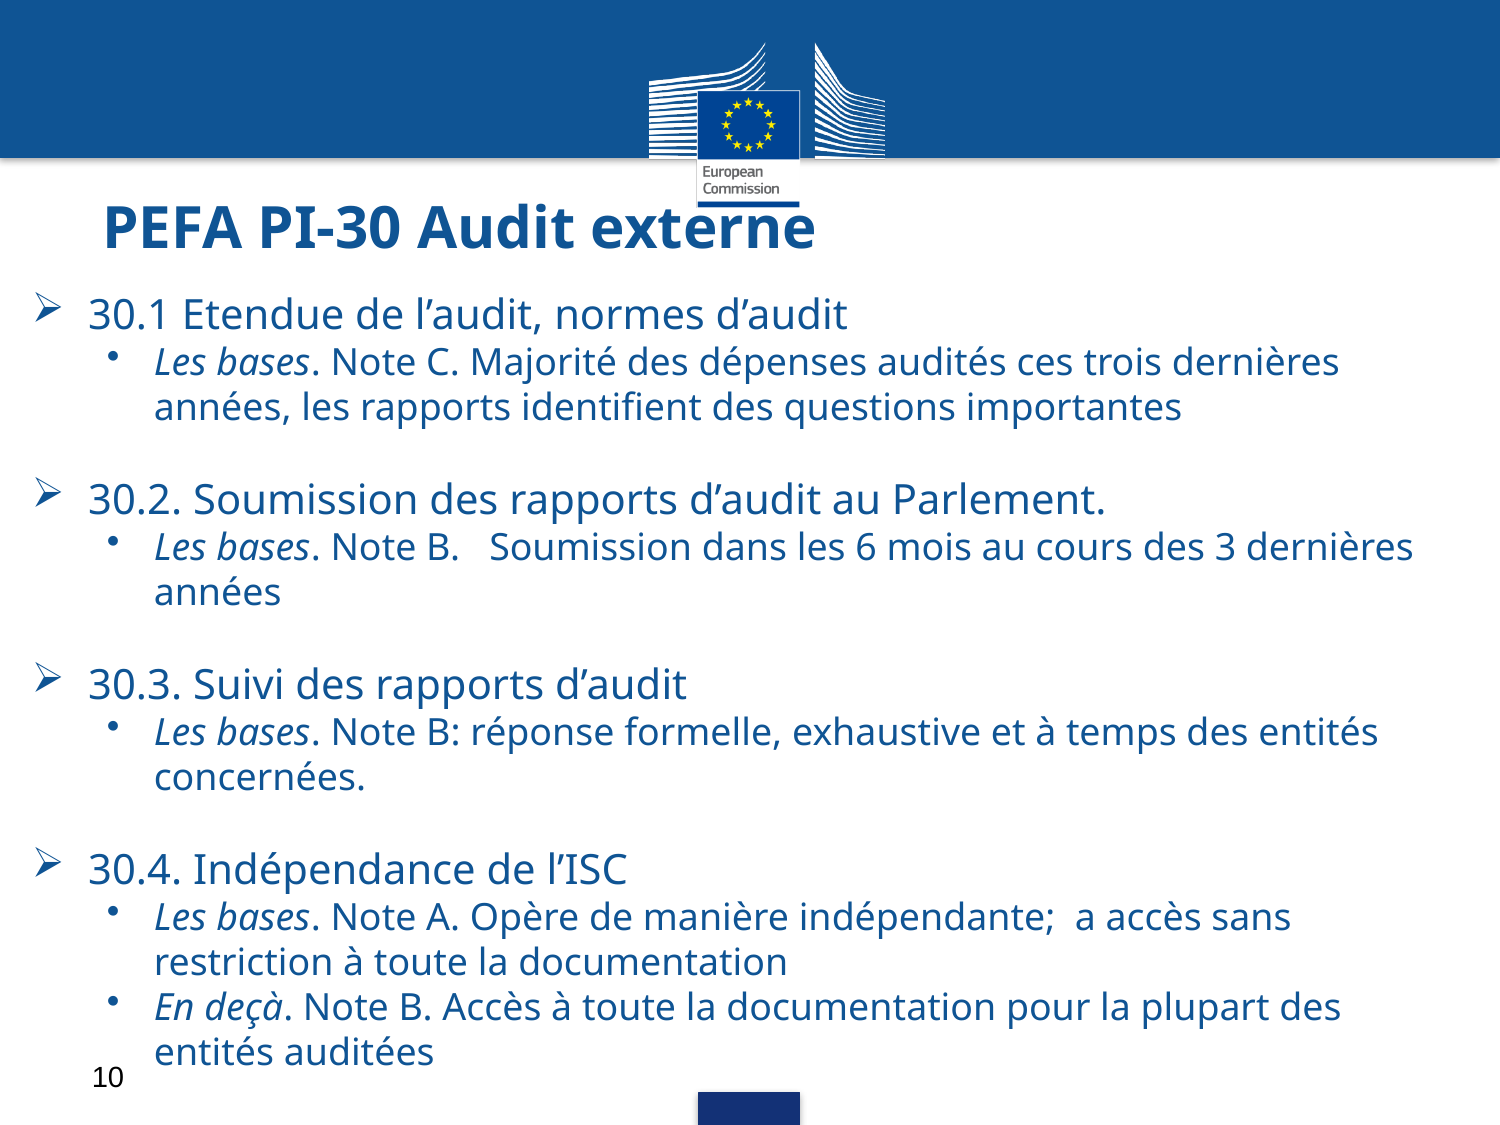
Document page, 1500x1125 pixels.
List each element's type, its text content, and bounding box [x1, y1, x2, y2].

picture [649, 42, 885, 208]
title PEFA PI-30 Audit externe [28, 210, 1459, 279]
slide_number 10 [76, 1022, 553, 1102]
list 30.1 Etendue de l’audit, normes d’audit Les bases. Note C. Majorité des dépenses audités ces trois dernières années, les rapports identifient des questions importantes 30.2. Soumission des rapports d’audit au Parlement. Les bases. Note B. Soumission dans les 6 mois au cours des 3 dernières années 30.3. Suivi des rapports d’audit Les bases. Note B: réponse formelle, exhaustive et à temps des entités concernées. 30.4. Indépendance de l’ISC Les bases. Note A. Opère de manière indépendante; a accès sans restriction à toute la documentation En deçà. Note B. Accès à toute la documentation pour la plupart des entités auditées [16, 279, 1471, 1026]
